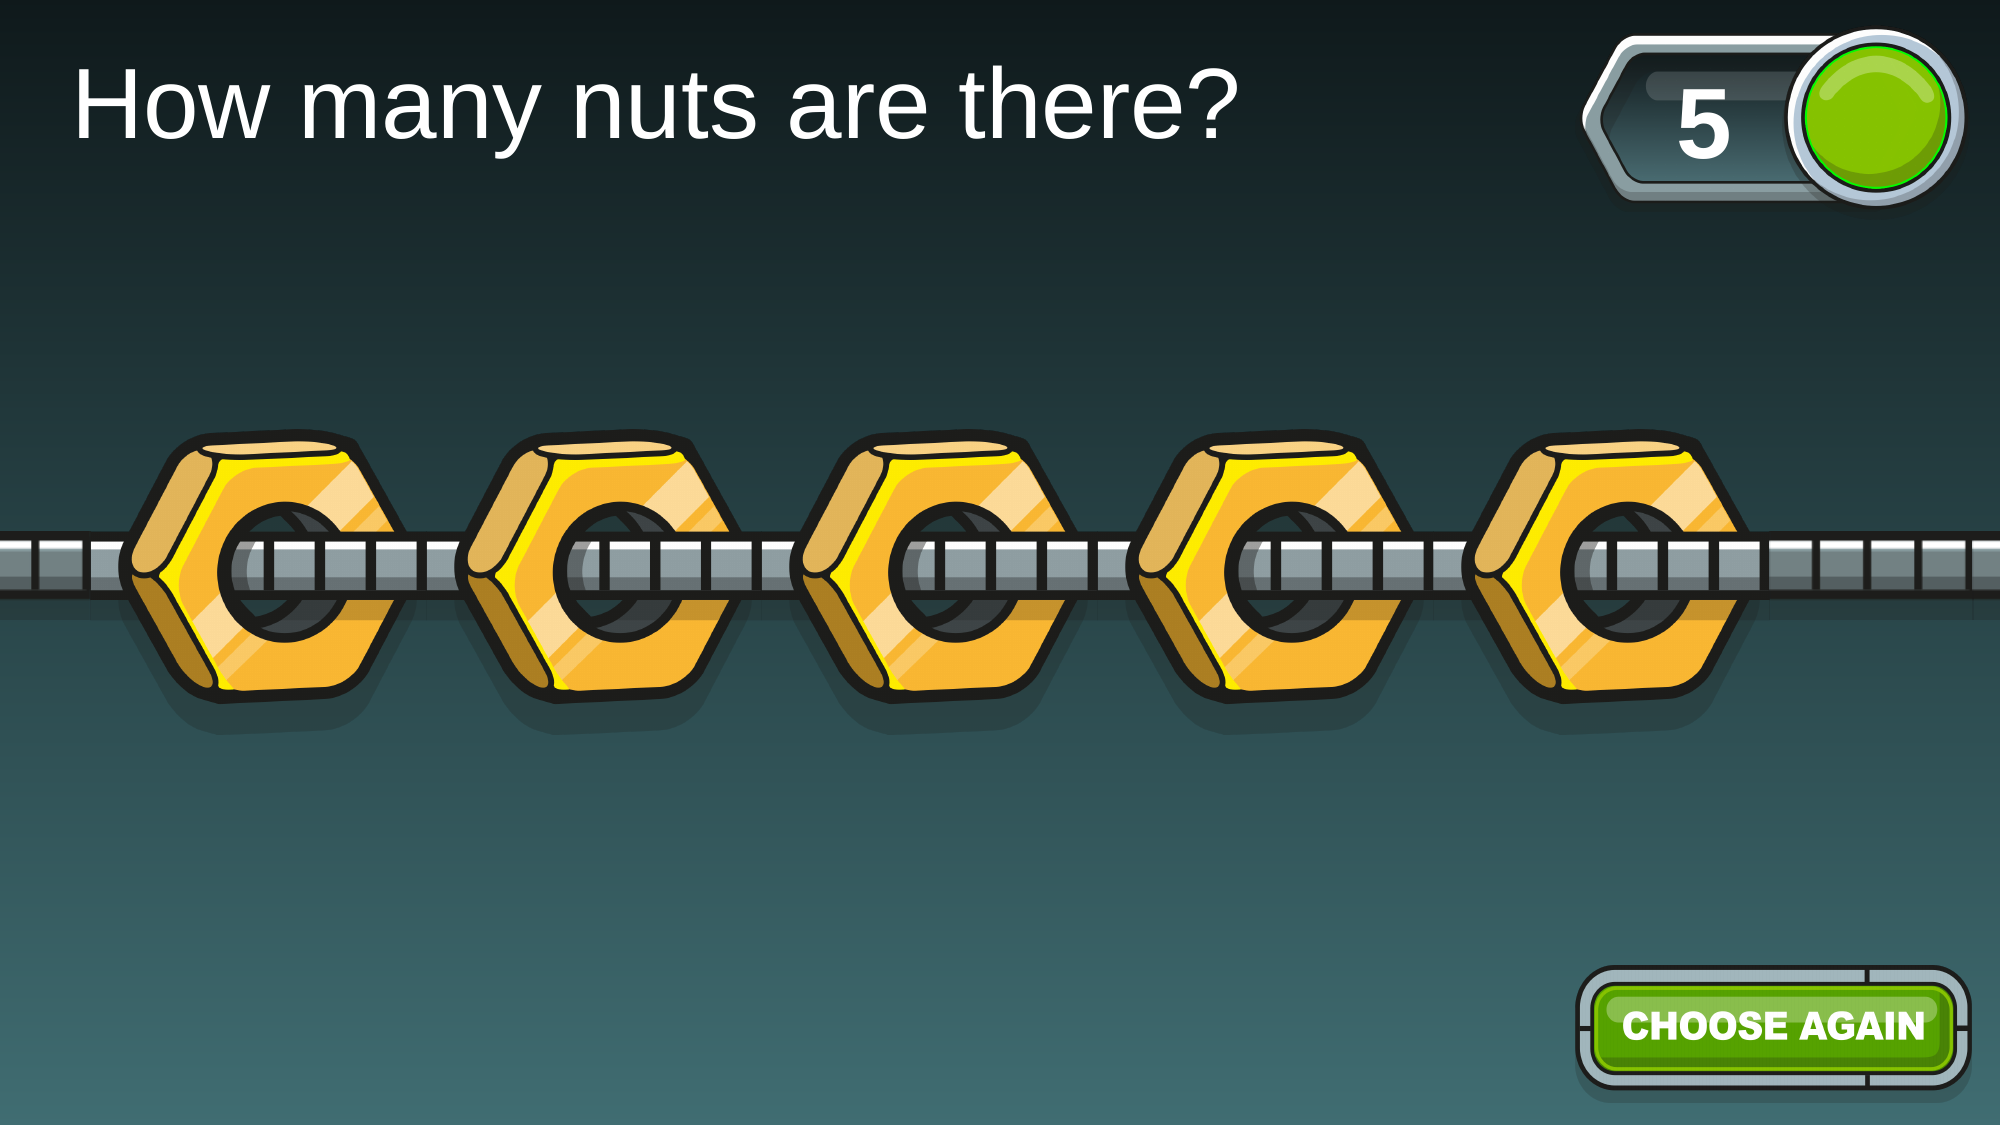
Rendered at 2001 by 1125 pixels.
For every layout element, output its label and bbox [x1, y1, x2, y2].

picture [1575, 965, 1972, 1104]
picture [1575, 25, 1971, 221]
text_box [55, 30, 1267, 182]
picture [0, 429, 2000, 735]
